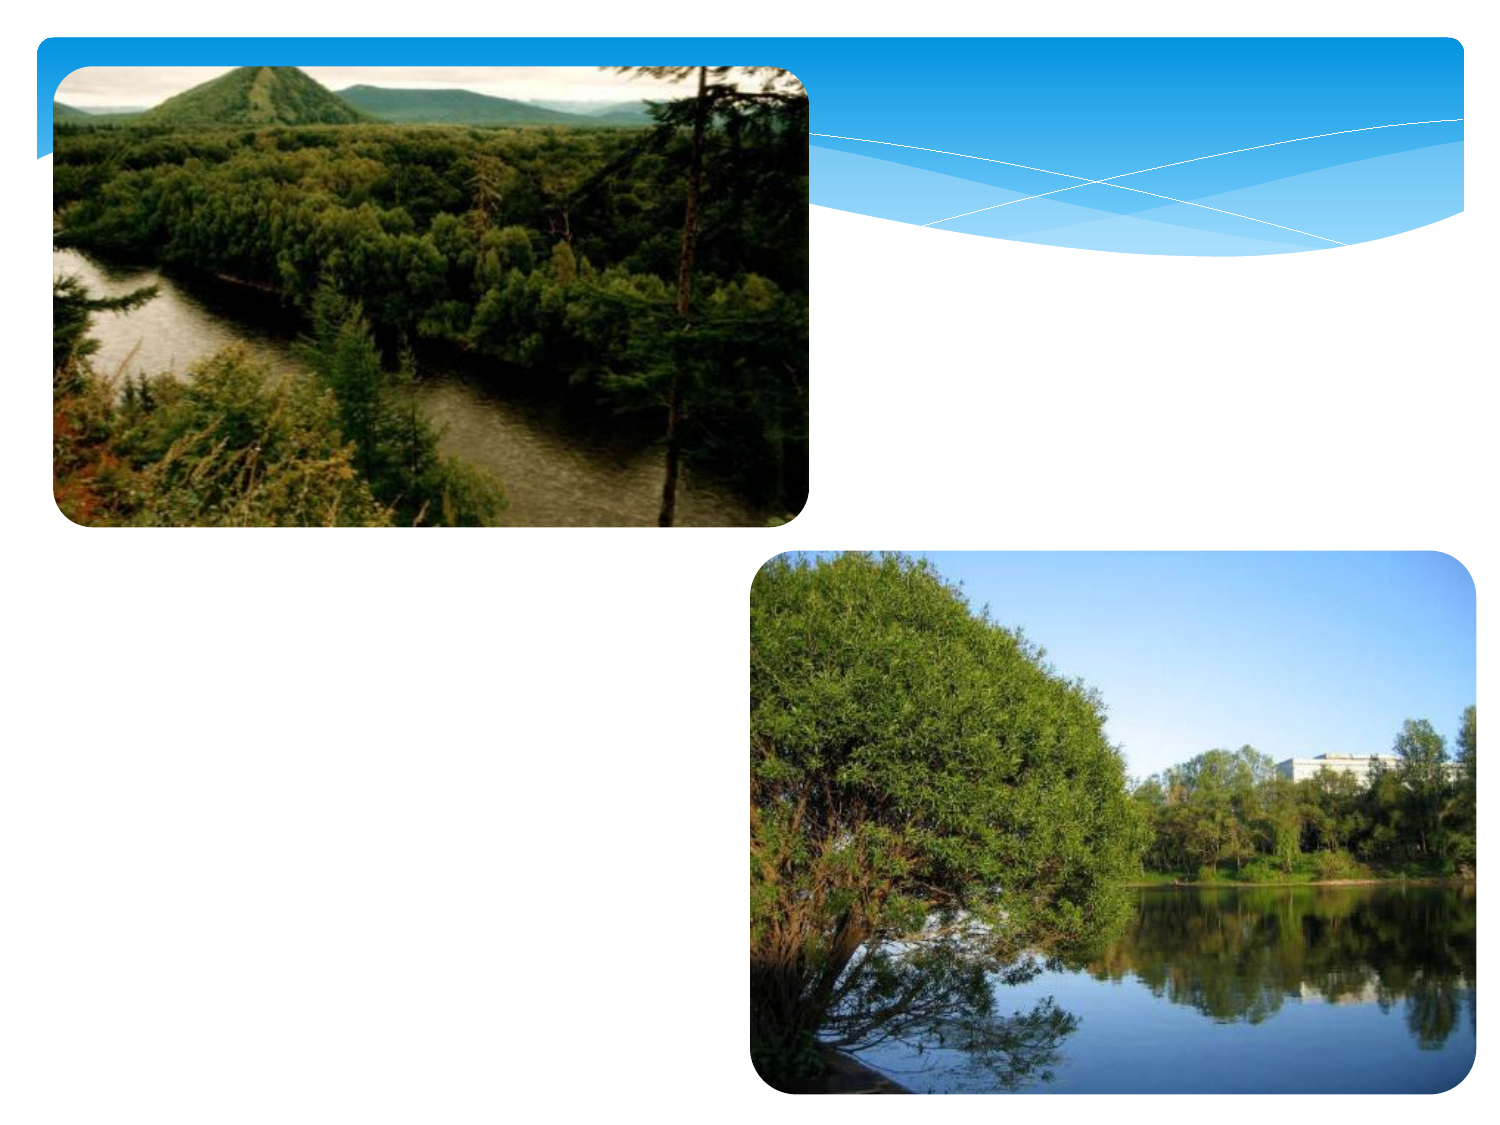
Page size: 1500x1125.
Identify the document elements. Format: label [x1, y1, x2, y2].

picture [749, 550, 1477, 1095]
picture [52, 67, 810, 528]
